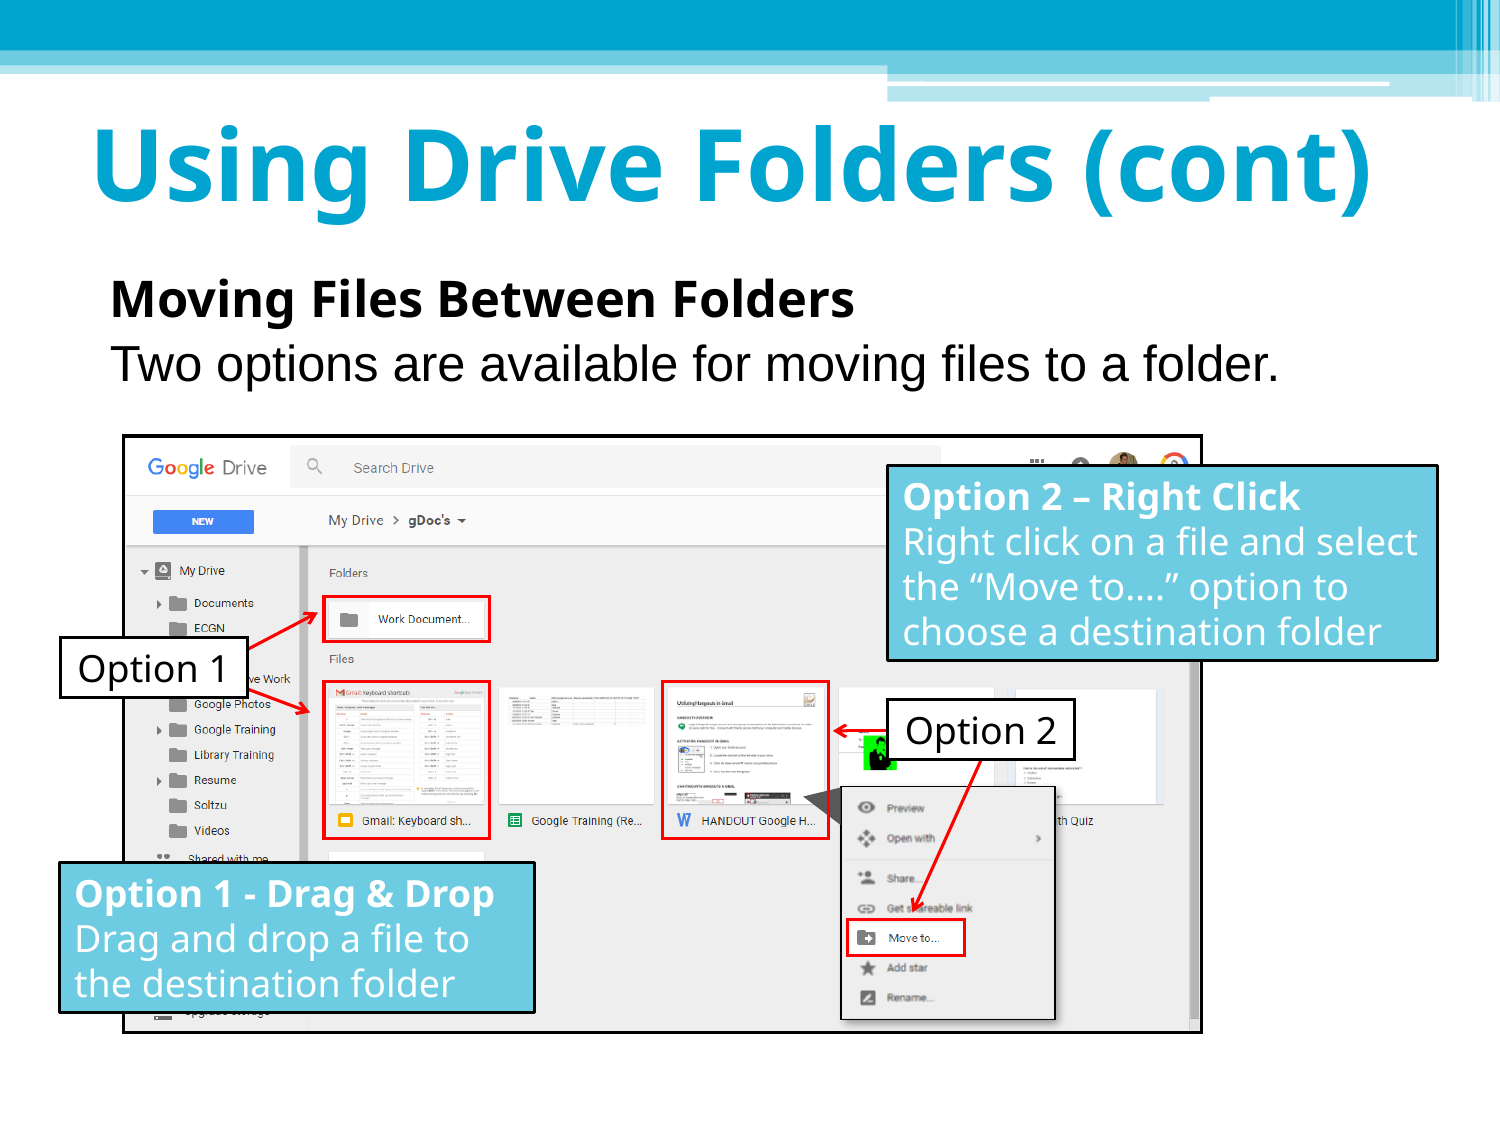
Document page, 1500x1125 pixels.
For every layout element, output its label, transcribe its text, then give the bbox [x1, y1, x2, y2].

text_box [210, 674, 311, 713]
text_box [912, 760, 982, 913]
text_box Option 2 – Right Click Right click on a file and select the “Move to….” option to choose a destination folder [1200, 465, 1438, 661]
picture [124, 437, 1200, 1031]
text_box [222, 612, 318, 663]
title Using Drive Folders (cont) [75, 75, 1418, 248]
text_box Option 1 - Drag & Drop Drag and drop a file to the destination folder [59, 862, 124, 1013]
text_box Moving Files Between Folders Two options are available for moving files to a folder. [74, 259, 1418, 438]
text_box Option 1 [60, 637, 124, 698]
